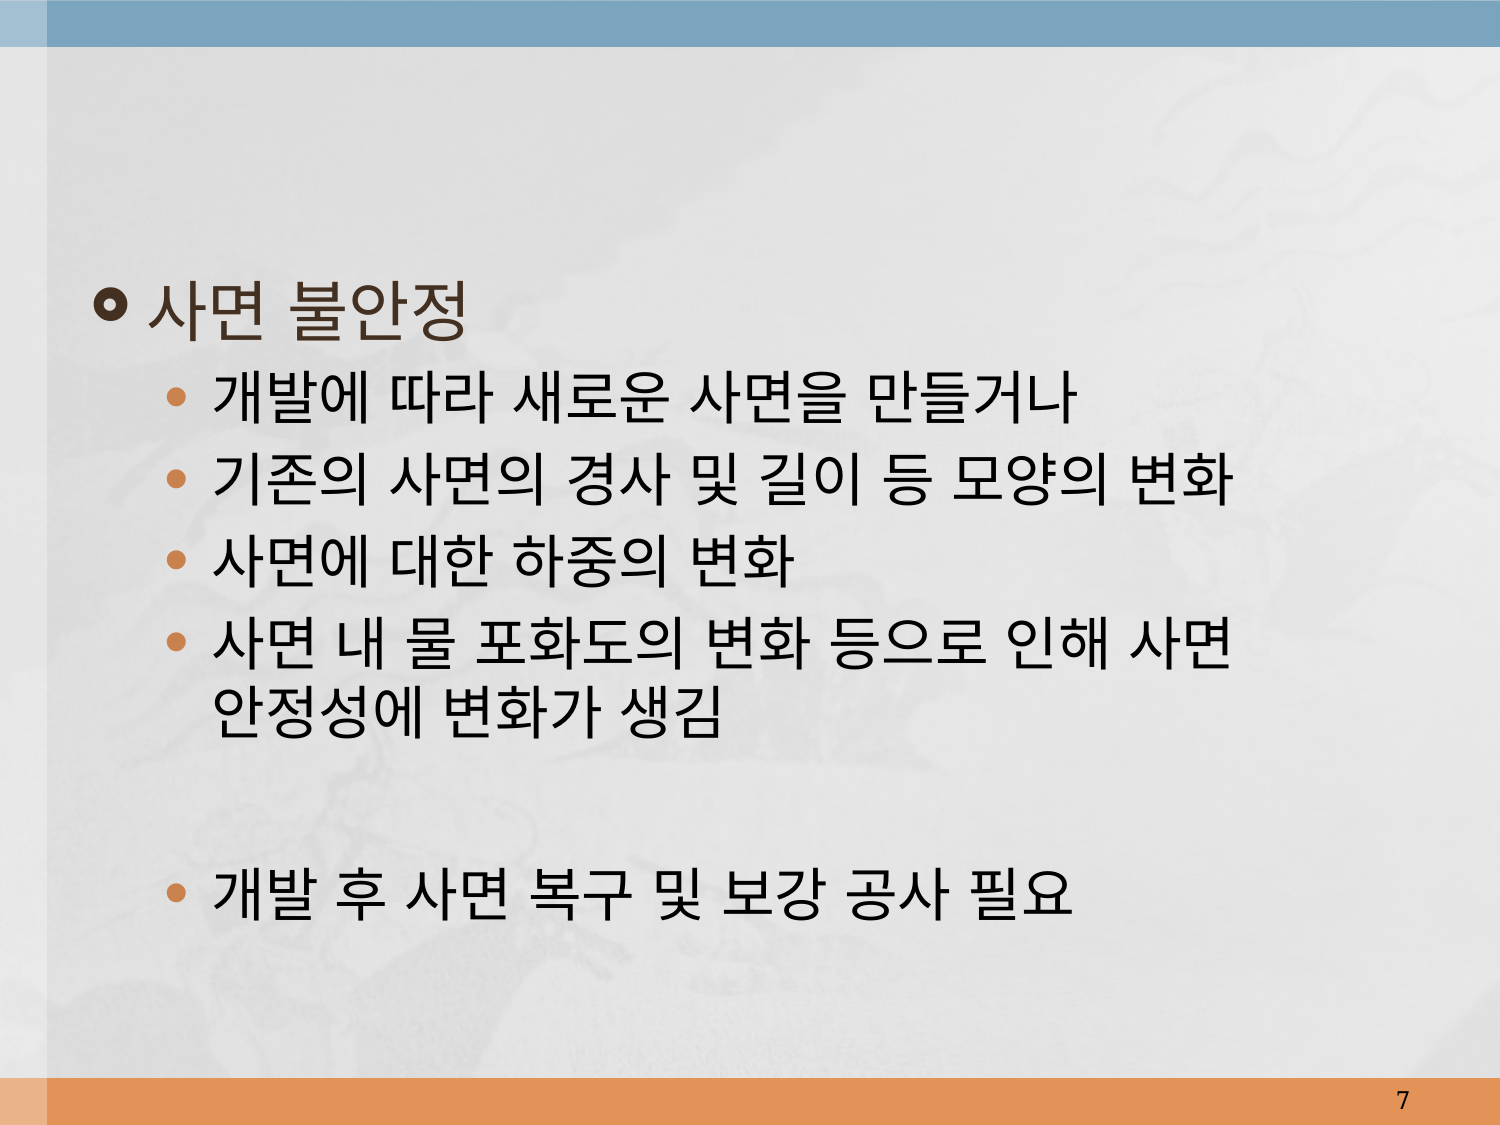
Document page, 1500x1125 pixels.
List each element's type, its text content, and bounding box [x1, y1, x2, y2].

slide_number 7 [1074, 1078, 1425, 1125]
list 사면 불안정 개발에 따라 새로운 사면을 만들거나 기존의 사면의 경사 및 길이 등 모양의 변화 사면에 대한 하중의 변화 사면 내 물 포화도의 변화 등으로 인해 사면 안정성에 변화가 생김 개발 후 사면 복구 및 보강 공사 필요 [75, 262, 1425, 1005]
